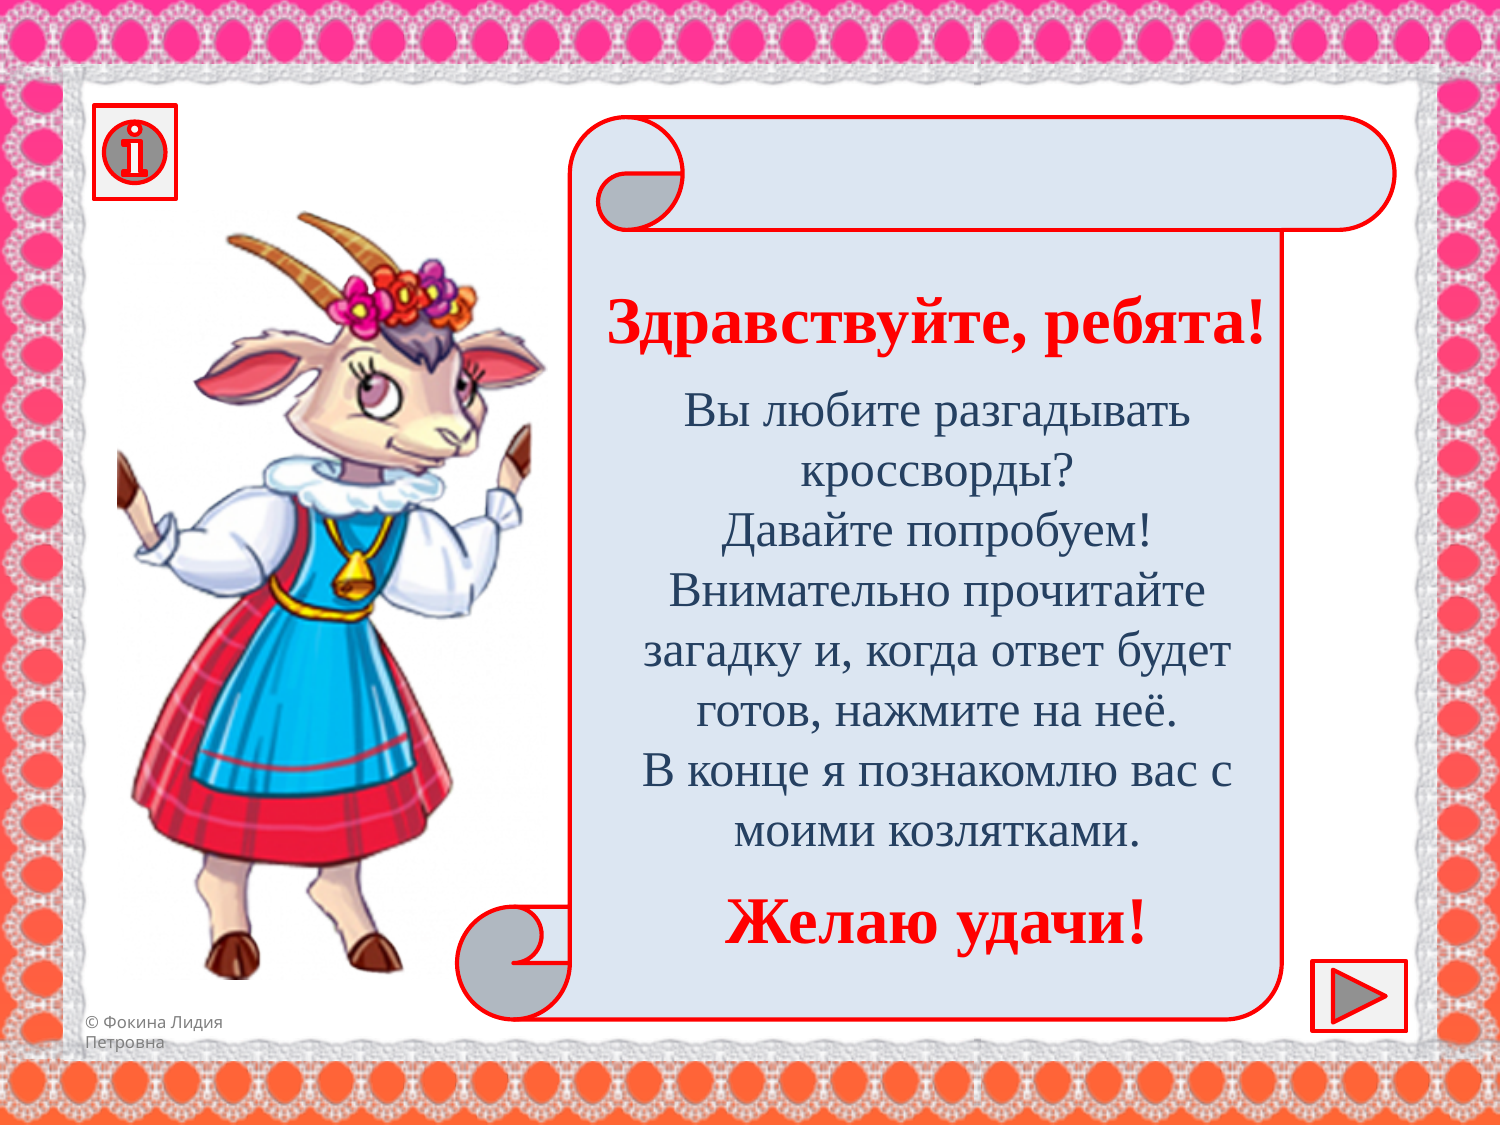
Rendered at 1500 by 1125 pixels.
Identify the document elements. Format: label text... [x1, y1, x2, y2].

picture [1, 67, 89, 1058]
text_box [92, 103, 178, 201]
picture [0, 0, 1500, 1125]
text_box Здравствуйте, ребята! Вы любите разгадывать кроссворды? Давайте попробуем! Внимательно прочитайте загадку и, когда ответ будет готов, нажмите на неё. В конце я познакомлю вас с моими козлятками. Желаю удачи! [574, 269, 1301, 965]
text_box [460, 115, 1397, 1022]
text_box [1310, 959, 1408, 1033]
picture [116, 210, 548, 980]
